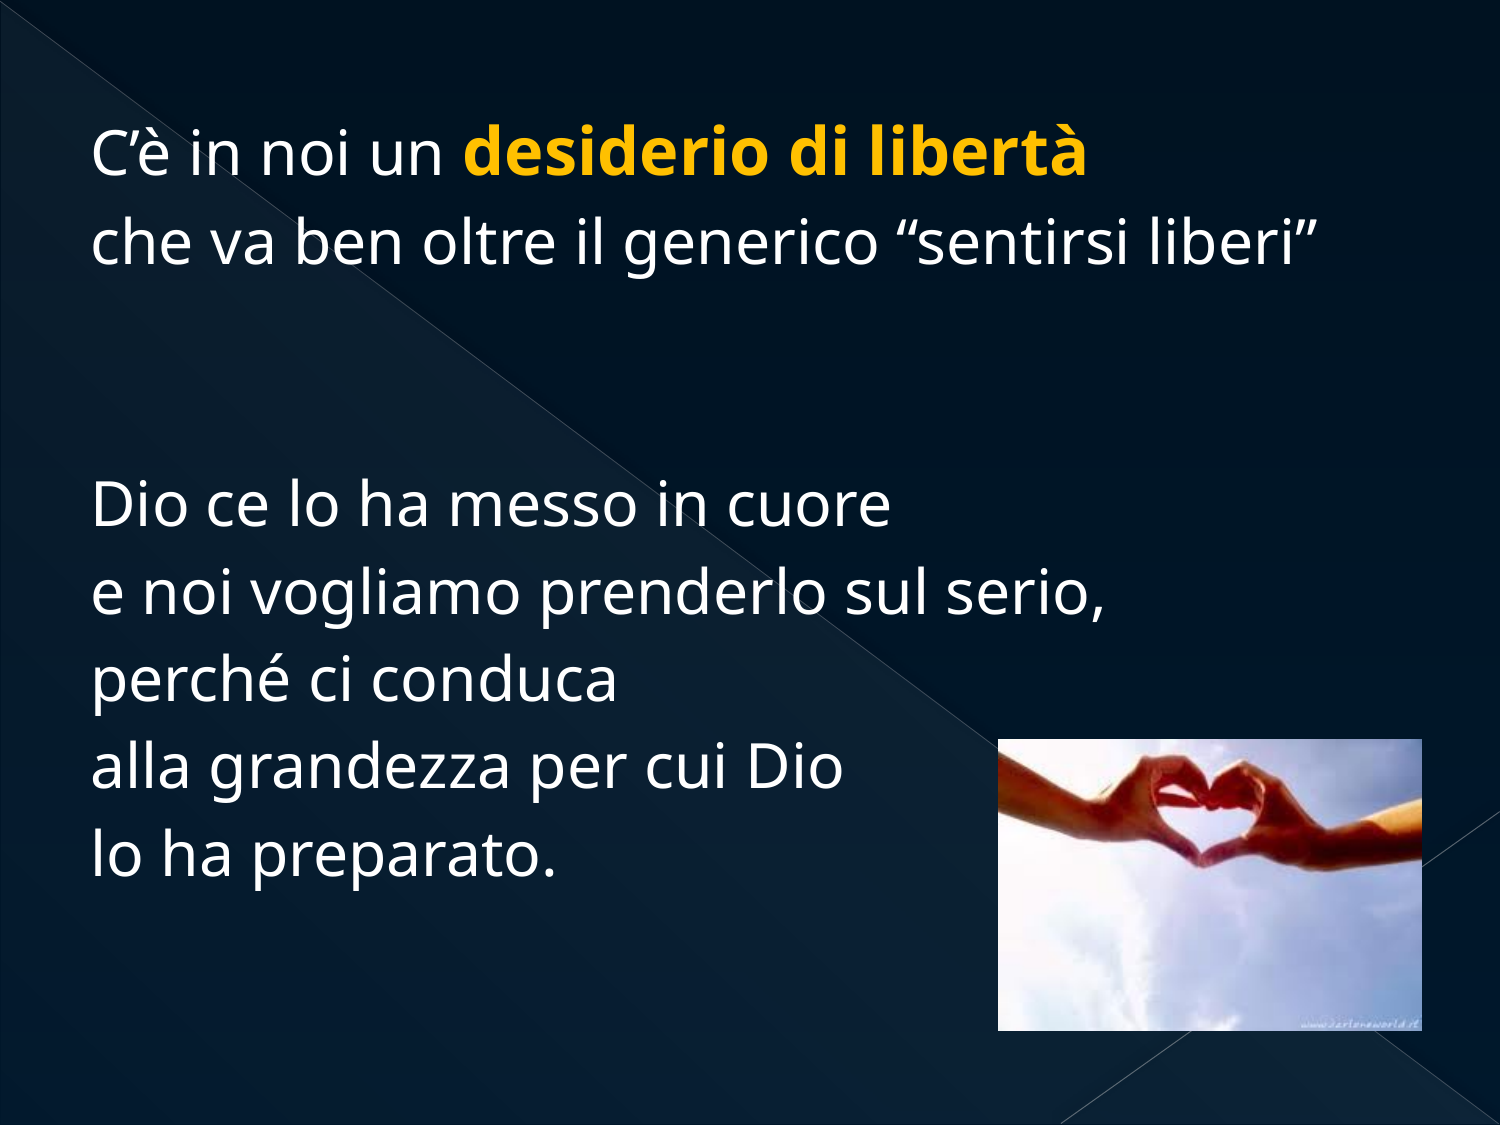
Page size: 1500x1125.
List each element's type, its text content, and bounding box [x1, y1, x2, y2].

list C’è in noi un desiderio di libertà che va ben oltre il generico “sentirsi liberi” Dio ce lo ha messo in cuore e noi vogliamo prenderlo sul serio, perché ci conduca alla grandezza per cui Dio lo ha preparato. [64, 101, 1415, 1000]
picture [997, 739, 1422, 1031]
